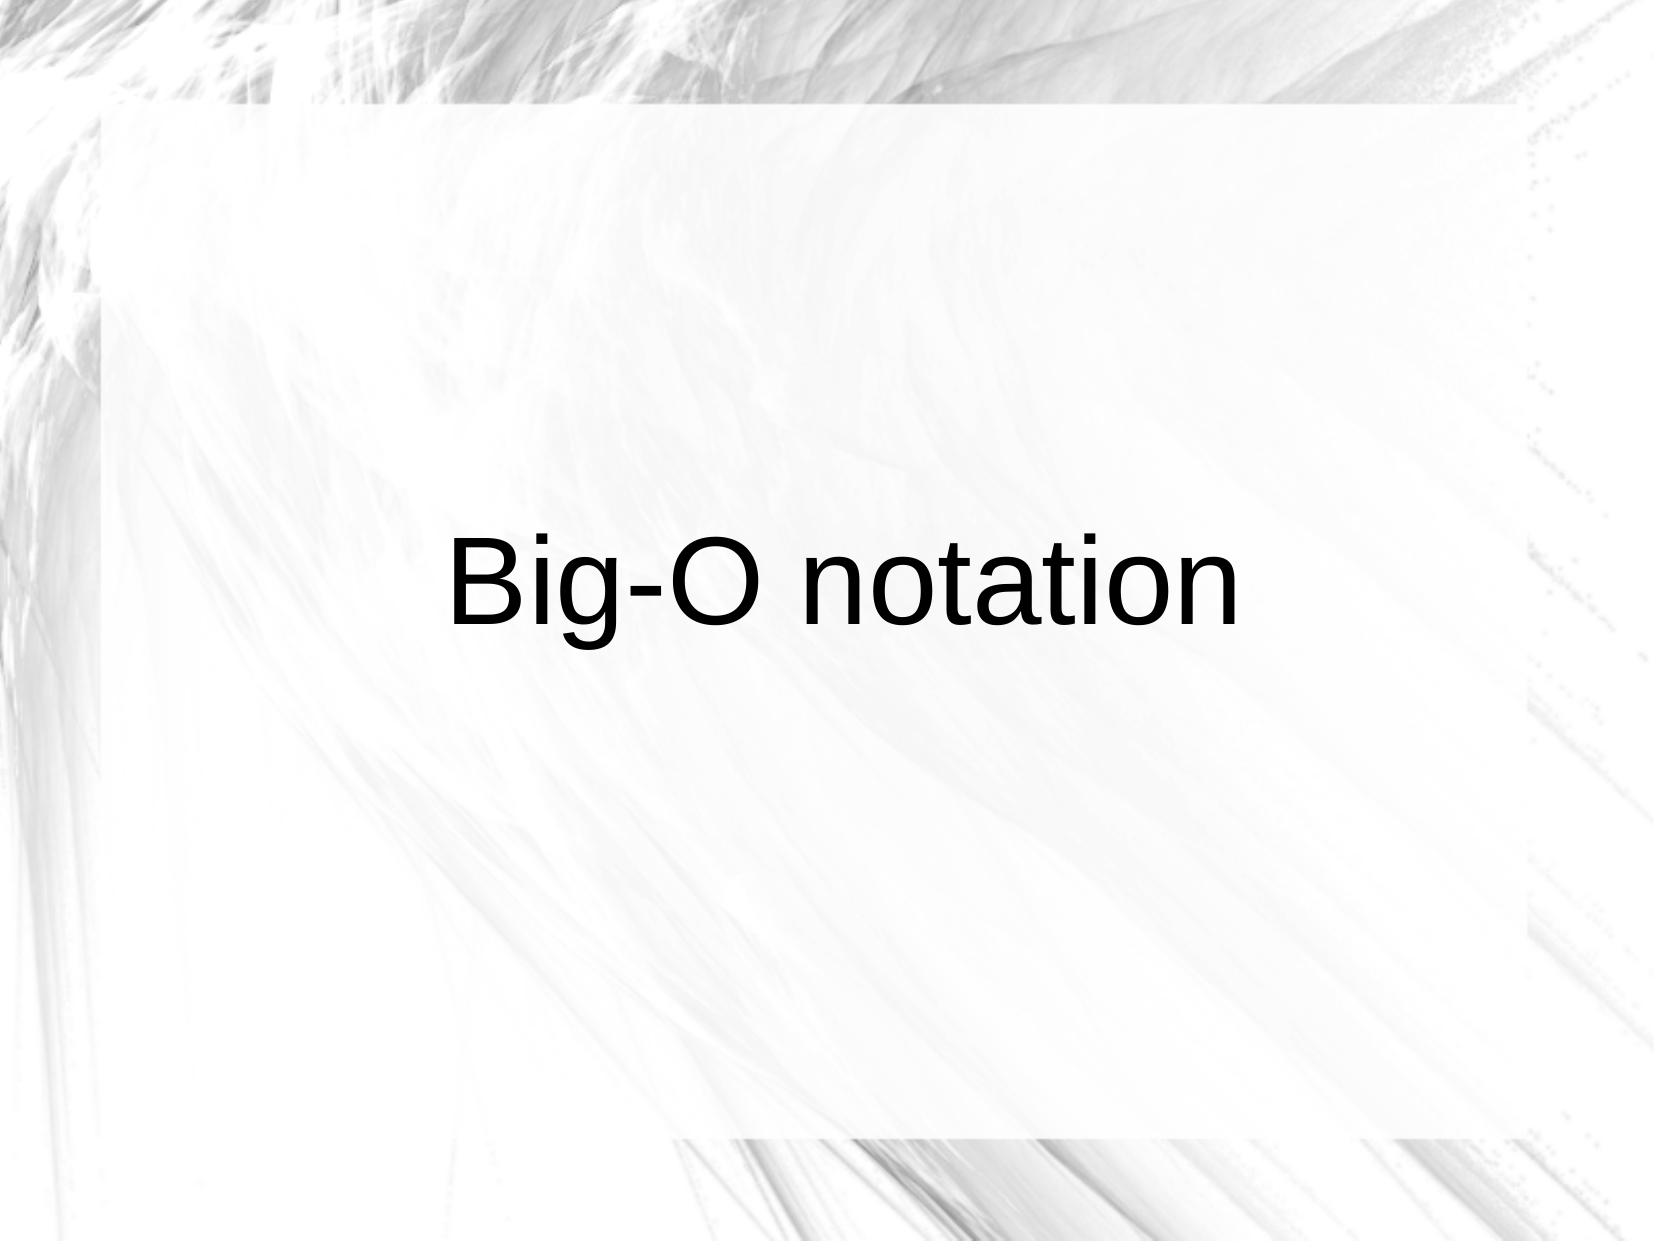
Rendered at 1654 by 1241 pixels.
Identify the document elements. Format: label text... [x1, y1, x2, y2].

picture [0, 0, 1654, 1241]
list Big-O notation [118, 319, 1571, 1102]
